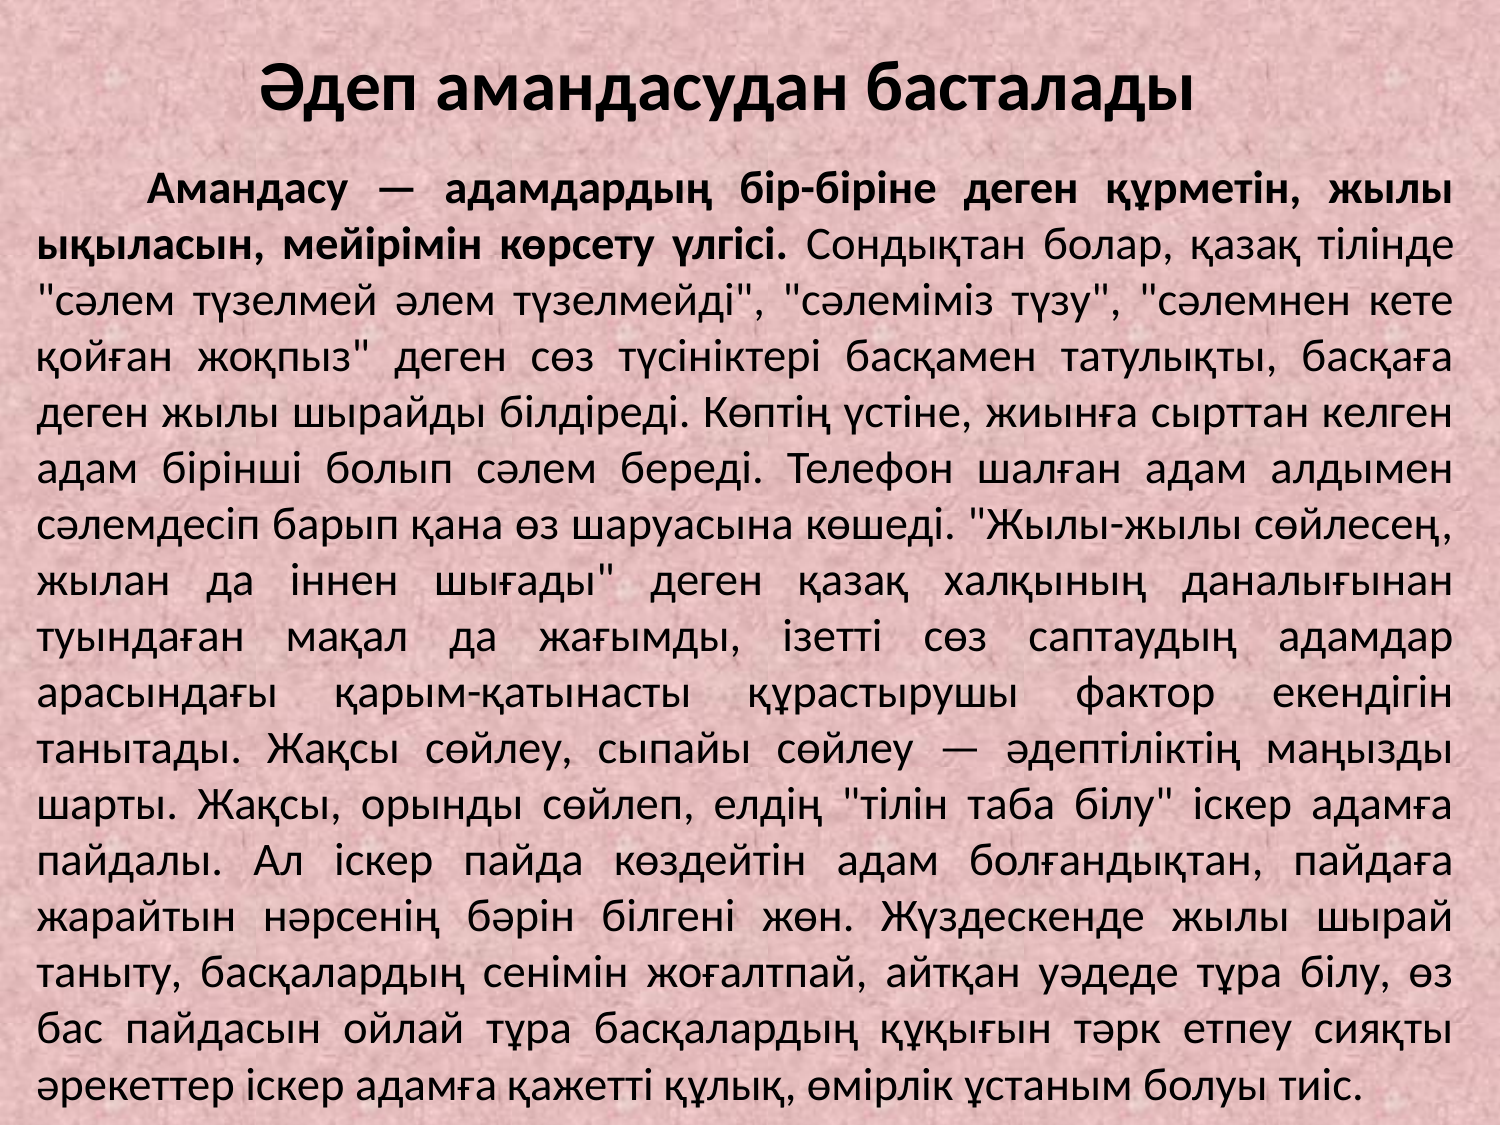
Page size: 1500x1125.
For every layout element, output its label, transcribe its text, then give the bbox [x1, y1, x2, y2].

title Әдеп амандасудан басталады [53, 30, 1404, 149]
picture [0, 0, 1500, 1125]
list Амандасу — адамдардың бір-біріне деген құрметін, жылы ықыласын, мейірімін көрсету үлгісі. Сондықтан болар, қазақ тілінде "сәлем түзелмей әлем түзелмейді", "сәлеміміз түзу", "сәлемнен кете қойған жоқпыз" деген сөз түсініктері басқамен татулықты, басқаға деген жылы шырайды білдіреді. Көптің үстіне, жиынға сырттан келген адам бірінші болып сәлем береді. Телефон шалған адам алдымен сәлемдесіп барып қана өз шаруасына көшеді. "Жылы-жылы сөйлесең, жылан да іннен шығады" деген қазақ халқының даналығынан туындаған мақал да жағымды, ізетті сөз саптаудың адамдар арасындағы қарым-қатынасты құрастырушы фактор екендігін танытады. Жақсы сөйлеу, сыпайы сөйлеу — әдептіліктің маңызды шарты. Жақсы, орынды сөйлеп, елдің "тілін таба білу" іскер адамға пайдалы. Ал іскер пайда көздейтін адам болғандықтан, пайдаға жарайтын нәрсенің бәрін білгені жөн. Жүздескенде жылы шырай таныту, басқалардың сенімін жоғалтпай, айтқан уәдеде тұра білу, өз бас пайдасын ойлай тұра басқалардың құқығын тәрк етпеу сияқты әрекеттер іскер адамға қажетті құлық, өмірлік ұстаным болуы тиіс. [0, 149, 1471, 1125]
